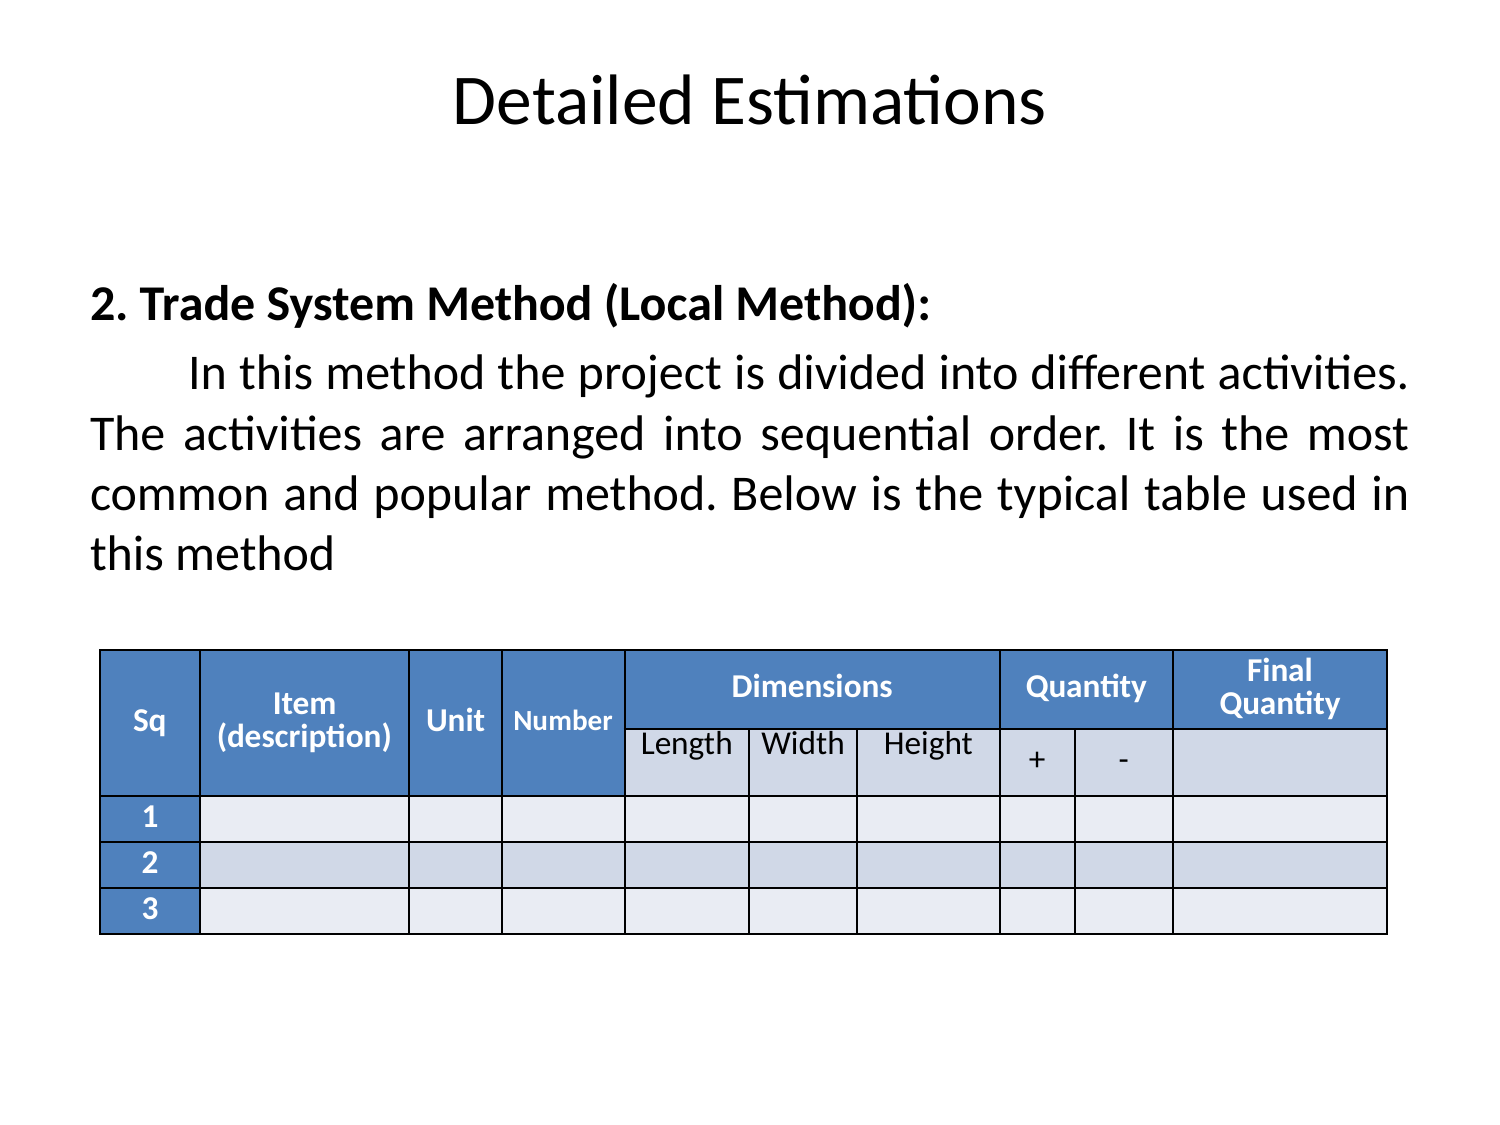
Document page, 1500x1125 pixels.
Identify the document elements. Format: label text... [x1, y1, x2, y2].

table_cell [1174, 889, 1386, 933]
table_cell [201, 797, 408, 841]
table_cell [201, 889, 408, 933]
table_cell [858, 843, 999, 887]
table_header Quantity [1001, 651, 1172, 728]
table_cell [626, 797, 748, 841]
table_cell + [1001, 730, 1074, 795]
table_cell [503, 797, 624, 841]
table_cell 2 [101, 843, 199, 887]
table_cell [410, 797, 501, 841]
table_cell [626, 889, 748, 933]
list 2. Trade System Method (Local Method): In this method the project is divided into different activities. The activities are arranged into sequential order. It is the most common and popular method. Below is the typical table used in this method [75, 262, 1425, 1005]
table_cell [858, 889, 999, 933]
table_cell Width [750, 730, 856, 795]
title Detailed Estimations [75, 45, 1425, 233]
table_cell 1 [101, 797, 199, 841]
table_header Item (description) [201, 651, 408, 795]
table_cell [410, 843, 501, 887]
table_cell [1001, 843, 1074, 887]
table_header Number [503, 651, 624, 795]
table_cell [750, 889, 856, 933]
table_cell [1001, 889, 1074, 933]
table_cell [410, 889, 501, 933]
table_cell [1174, 797, 1386, 841]
table_cell [1174, 843, 1386, 887]
table_cell [201, 843, 408, 887]
table_cell [1076, 889, 1172, 933]
table_header Dimensions [626, 651, 999, 728]
table_cell [750, 843, 856, 887]
table_header Final Quantity [1174, 651, 1386, 728]
table_header Sq [101, 651, 199, 795]
table_cell [1174, 730, 1386, 795]
table_cell Length [626, 730, 748, 795]
table_cell [1076, 797, 1172, 841]
table_cell Height [858, 730, 999, 795]
table_cell [1076, 843, 1172, 887]
table_header Unit [410, 651, 501, 795]
table_cell 3 [101, 889, 199, 933]
table_cell [1001, 797, 1074, 841]
table_cell [503, 889, 624, 933]
table_cell [626, 843, 748, 887]
table_cell [750, 797, 856, 841]
table_cell [858, 797, 999, 841]
table_cell - [1076, 730, 1172, 795]
table_cell [503, 843, 624, 887]
